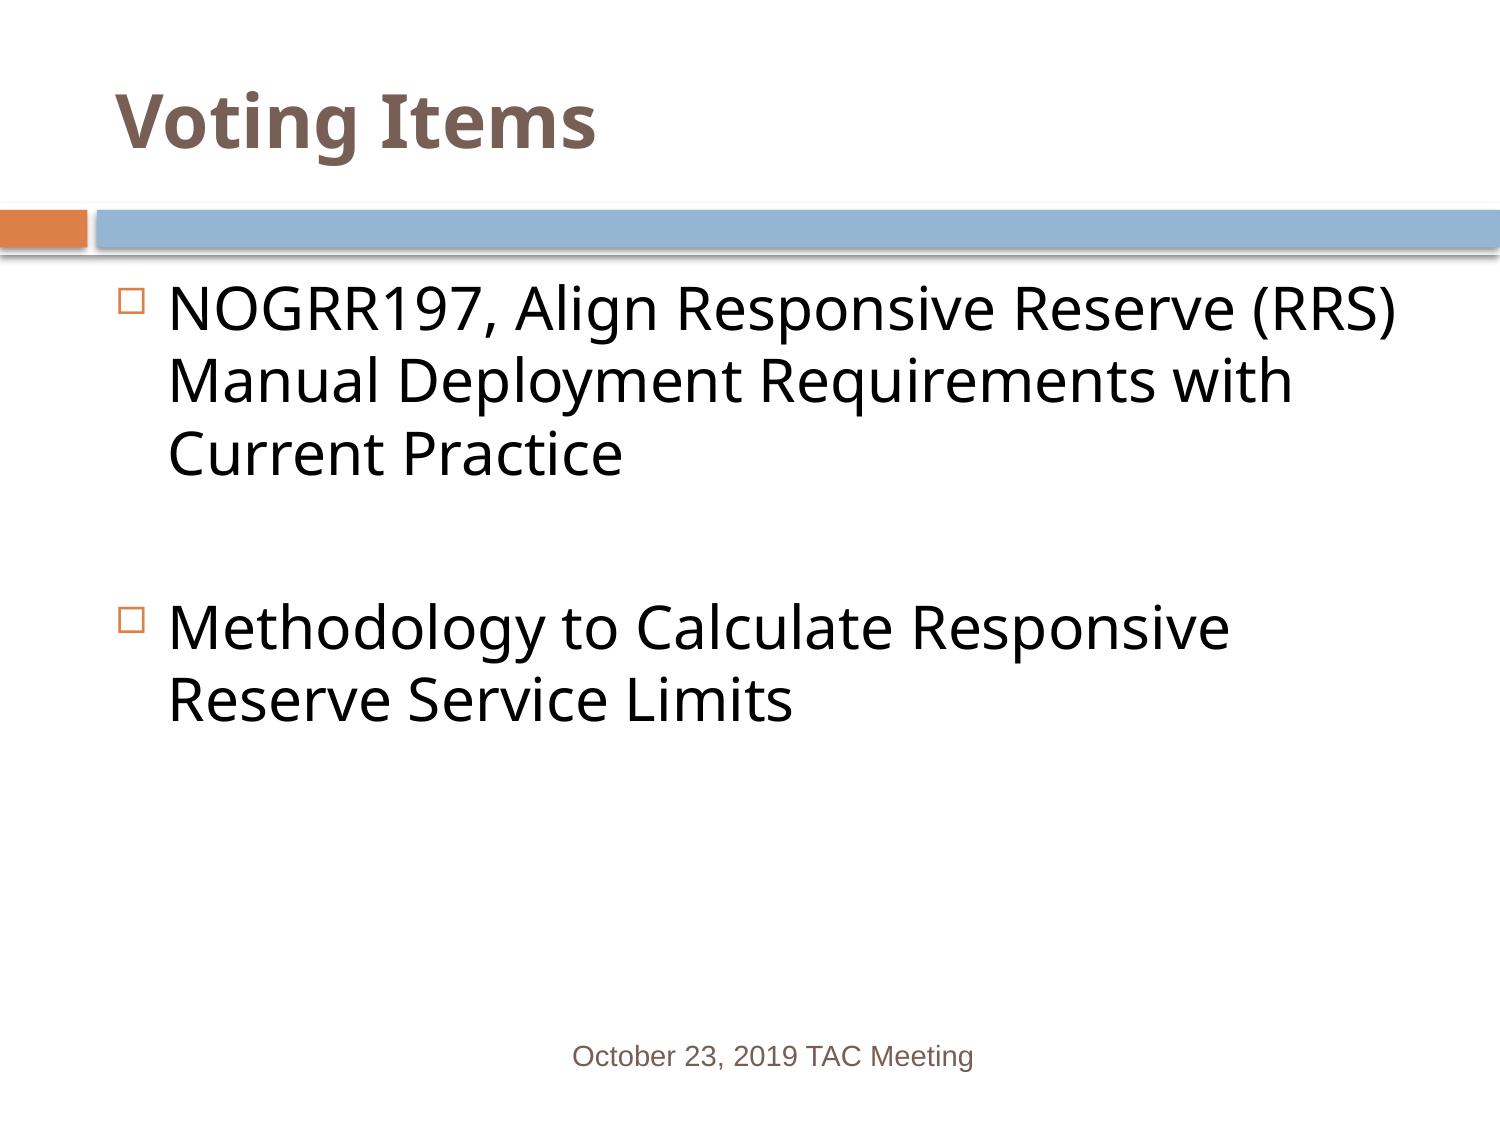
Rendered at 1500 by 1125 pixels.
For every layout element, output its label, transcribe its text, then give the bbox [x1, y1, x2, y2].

footer October 23, 2019 TAC Meeting [99, 1025, 990, 1085]
list NOGRR197, Align Responsive Reserve (RRS) Manual Deployment Requirements with Current Practice Methodology to Calculate Responsive Reserve Service Limits [100, 262, 1439, 1001]
title Voting Items [100, 37, 1439, 201]
